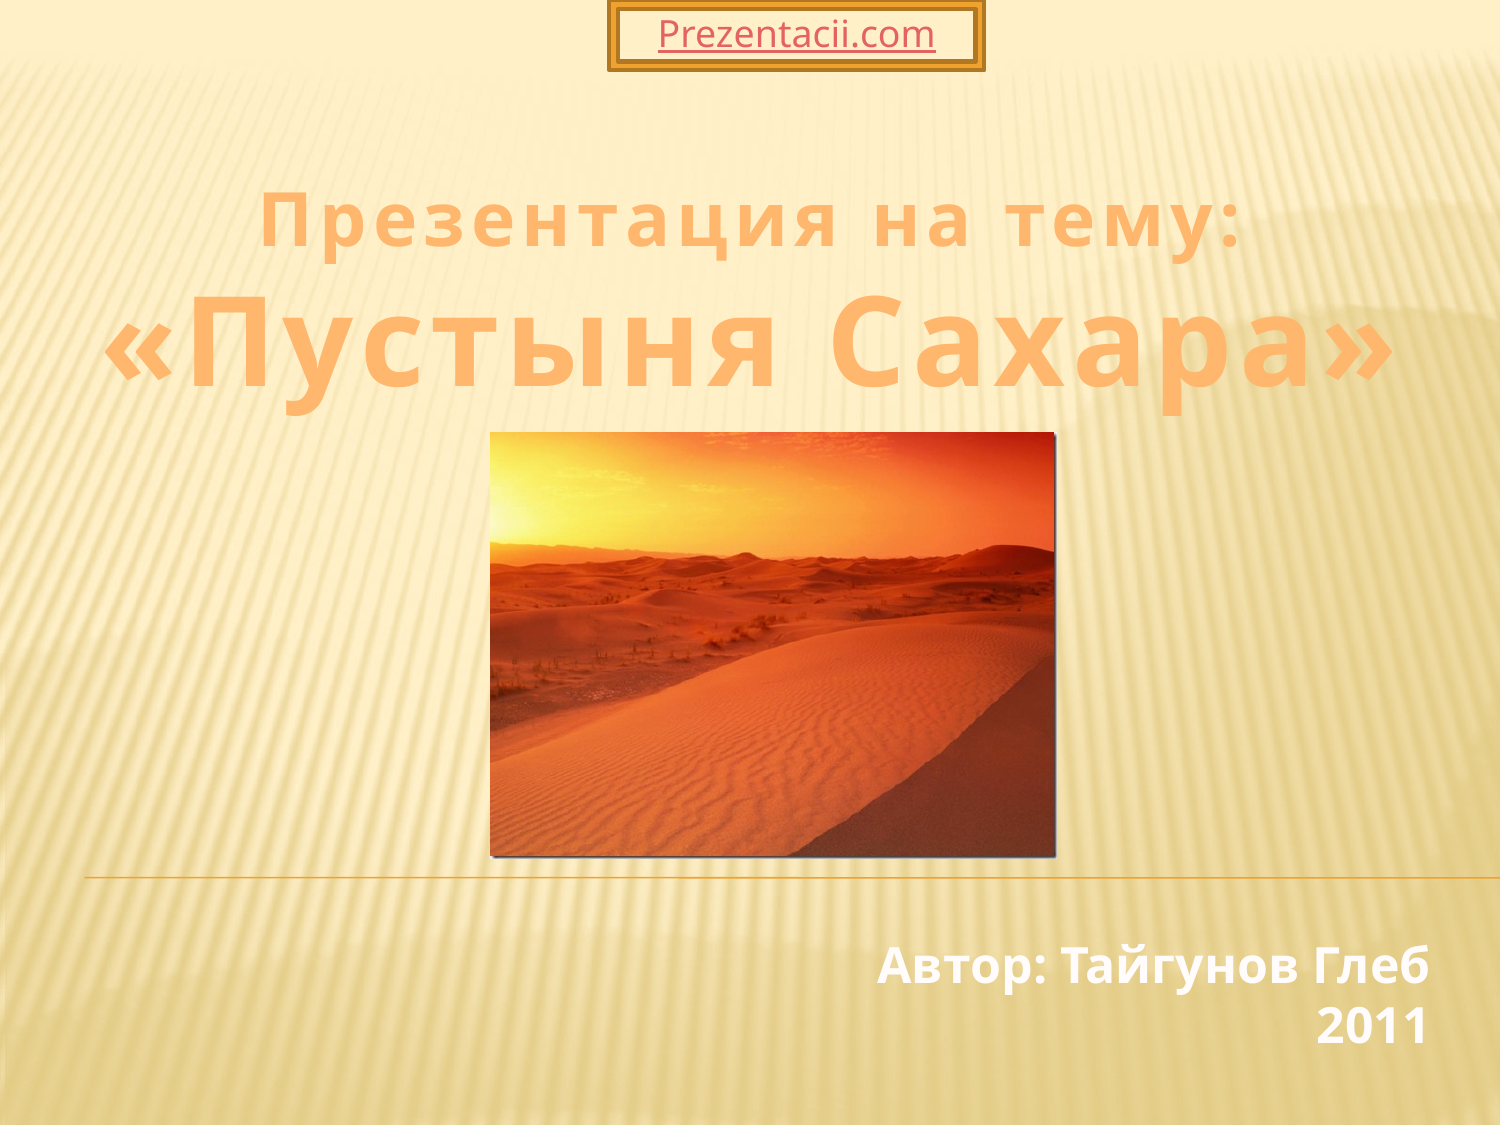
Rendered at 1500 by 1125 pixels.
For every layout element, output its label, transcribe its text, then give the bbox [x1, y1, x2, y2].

text_box Prezentacii.com [607, 0, 986, 72]
text_box Автор: Тайгунов Глеб 2011 [862, 925, 1446, 1061]
text_box Презентация на тему: «Пустыня Сахара» [0, 163, 1500, 419]
picture [489, 432, 1057, 859]
